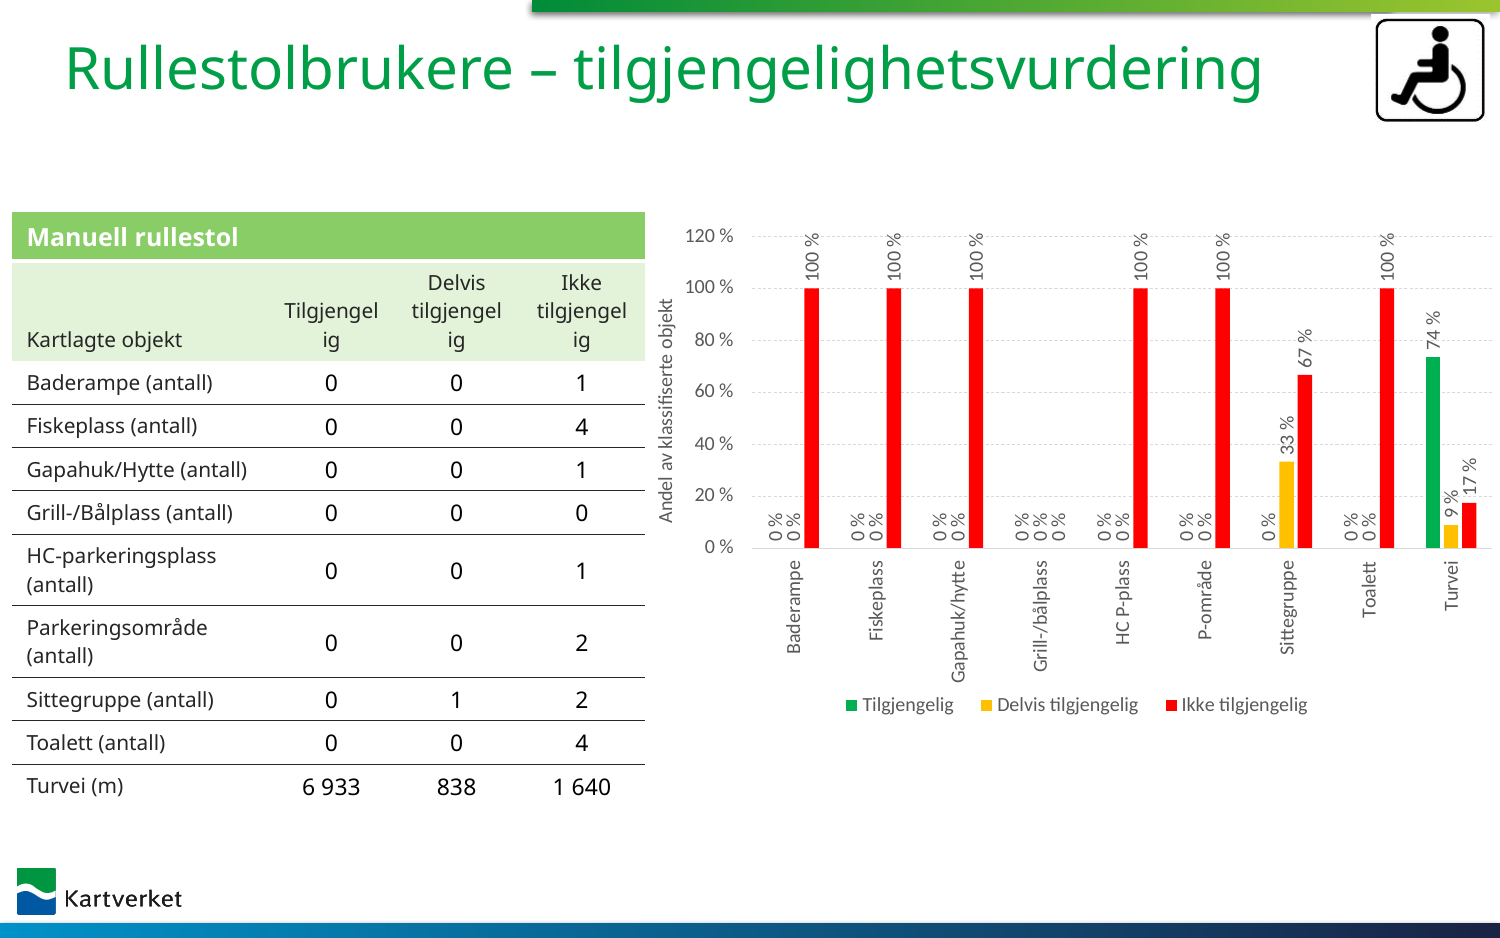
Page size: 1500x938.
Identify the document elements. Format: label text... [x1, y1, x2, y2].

table_cell Parkeringsområde (antall) [12, 606, 269, 677]
table_cell Grill-/Bålplass (antall) [12, 491, 269, 534]
table_cell 0 [269, 405, 394, 447]
picture [643, 218, 1500, 728]
table_cell Ikke tilgjengelig [519, 263, 638, 361]
table_cell Fiskeplass (antall) [12, 405, 269, 447]
table_cell 0 [269, 606, 394, 677]
table_cell Tilgjengelig [269, 263, 394, 361]
table_cell Sittegruppe (antall) [12, 678, 269, 720]
table_cell Gapahuk/Hytte (antall) [12, 448, 269, 490]
table_cell 1 [519, 361, 638, 404]
table_cell 1 640 [519, 765, 645, 807]
table_cell 838 [394, 765, 519, 807]
table_cell Baderampe (antall) [12, 361, 269, 404]
table_cell 1 [519, 448, 638, 490]
table_cell 0 [269, 721, 394, 764]
table_cell Kartlagte objekt [12, 263, 269, 361]
table_cell 0 [269, 448, 394, 490]
table_cell 4 [519, 405, 638, 447]
table_cell HC-parkeringsplass (antall) [12, 535, 269, 605]
table_cell 0 [519, 491, 638, 534]
table_cell 4 [519, 721, 645, 764]
table_cell 6 933 [269, 765, 394, 807]
table_cell 0 [269, 491, 394, 534]
table_cell 0 [269, 535, 394, 605]
table_cell 1 [519, 535, 638, 605]
picture [1371, 13, 1491, 127]
table_cell Toalett (antall) [12, 721, 269, 764]
table_cell 0 [394, 606, 519, 677]
table_cell 0 [394, 491, 519, 534]
table_cell 1 [394, 678, 519, 720]
table_cell 0 [394, 535, 519, 605]
table_cell 0 [394, 361, 519, 404]
table_cell Delvis tilgjengelig [394, 263, 519, 361]
table_cell 2 [519, 606, 638, 677]
table_header Manuell rullestol [12, 212, 645, 259]
table_cell 2 [519, 678, 638, 720]
table_cell 0 [269, 678, 394, 720]
table_cell 0 [394, 405, 519, 447]
table_cell 0 [394, 448, 519, 490]
table_cell 0 [269, 361, 394, 404]
text_box Rullestolbrukere – tilgjengelighetsvurdering [49, 12, 1372, 109]
table_cell 0 [394, 721, 519, 764]
table_cell Turvei (m) [12, 765, 269, 807]
